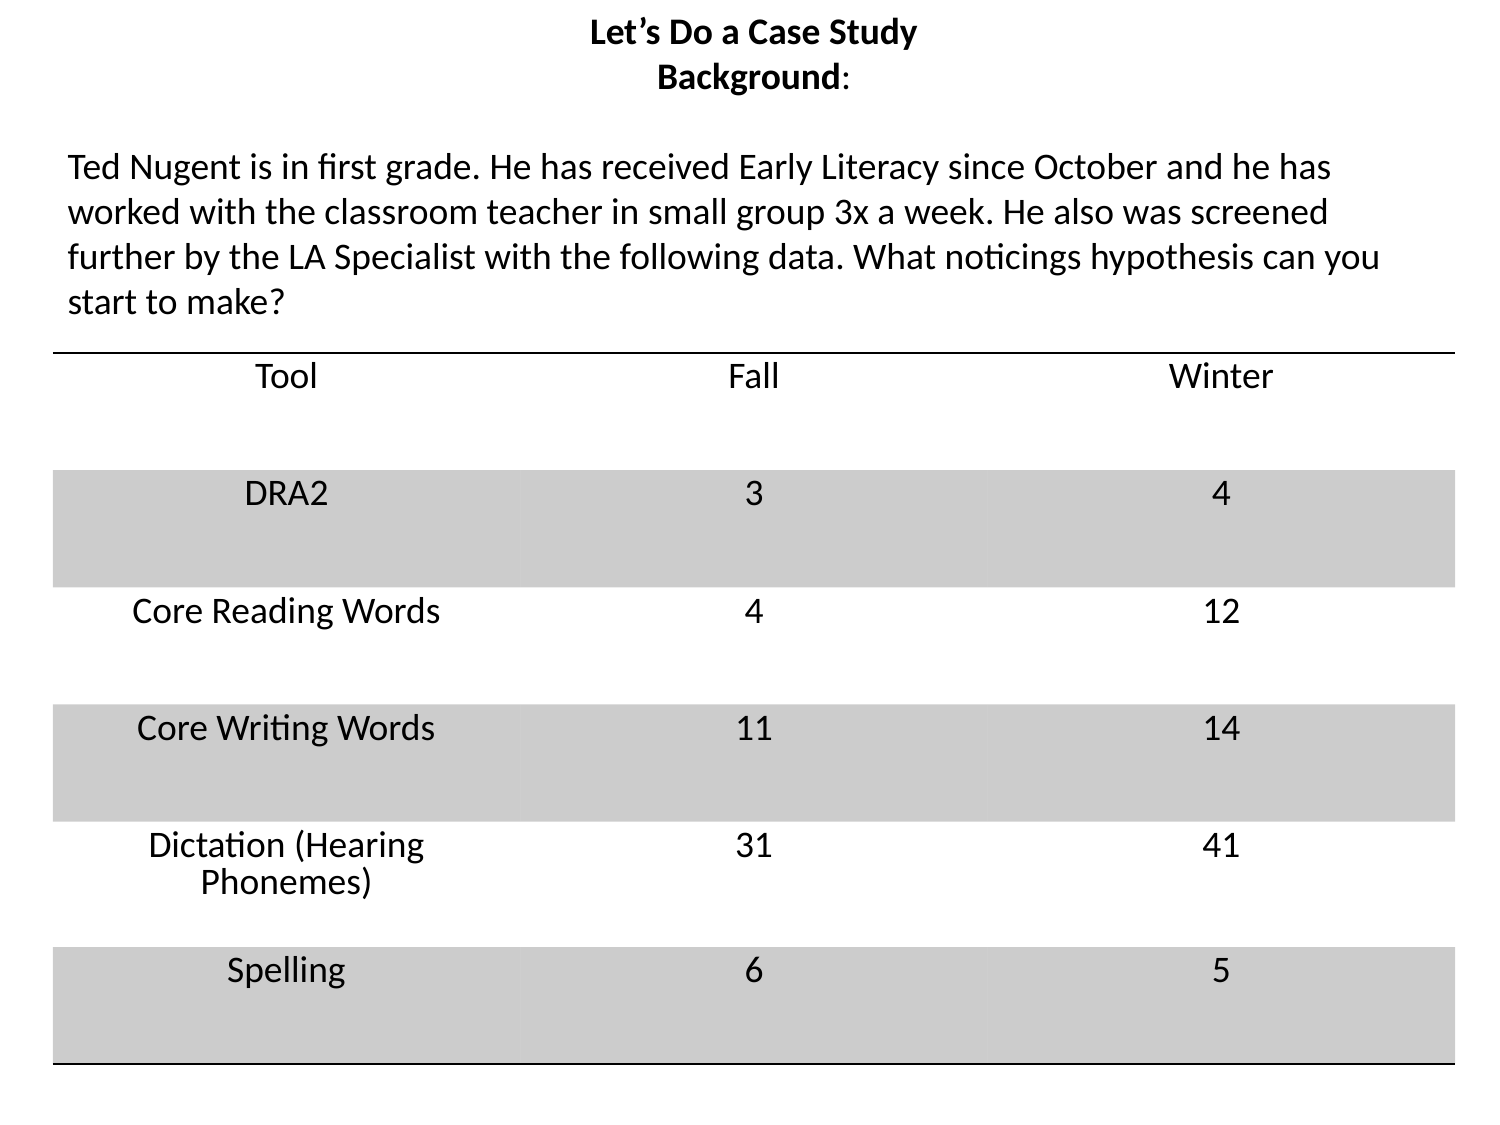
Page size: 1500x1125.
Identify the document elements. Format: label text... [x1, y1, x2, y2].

table_cell Spelling [53, 947, 520, 1063]
table_cell 3 [520, 470, 988, 587]
table_cell 4 [520, 587, 988, 704]
table_cell Core Reading Words [53, 587, 520, 704]
table_cell 31 [520, 822, 988, 947]
table_header Winter [988, 354, 1455, 470]
table_cell DRA2 [53, 470, 520, 587]
table_header Fall [520, 354, 988, 470]
text_box Let’s Do a Case Study Background: Ted Nugent is in first grade. He has received Early Literacy since October and he has worked with the classroom teacher in small group 3x a week. He also was screened further by the LA Specialist with the following data. What noticings hypothesis can you start to make? [52, 0, 1456, 330]
table_cell 11 [520, 704, 988, 822]
table_cell 4 [988, 470, 1455, 587]
table_cell Dictation (Hearing Phonemes) [53, 822, 520, 947]
table_cell 14 [988, 704, 1455, 822]
table_cell 5 [988, 947, 1455, 1063]
table_header Tool [53, 354, 520, 470]
table_cell 6 [520, 947, 988, 1063]
table_cell 41 [988, 822, 1455, 947]
table_cell Core Writing Words [53, 704, 520, 822]
table_cell 12 [988, 587, 1455, 704]
